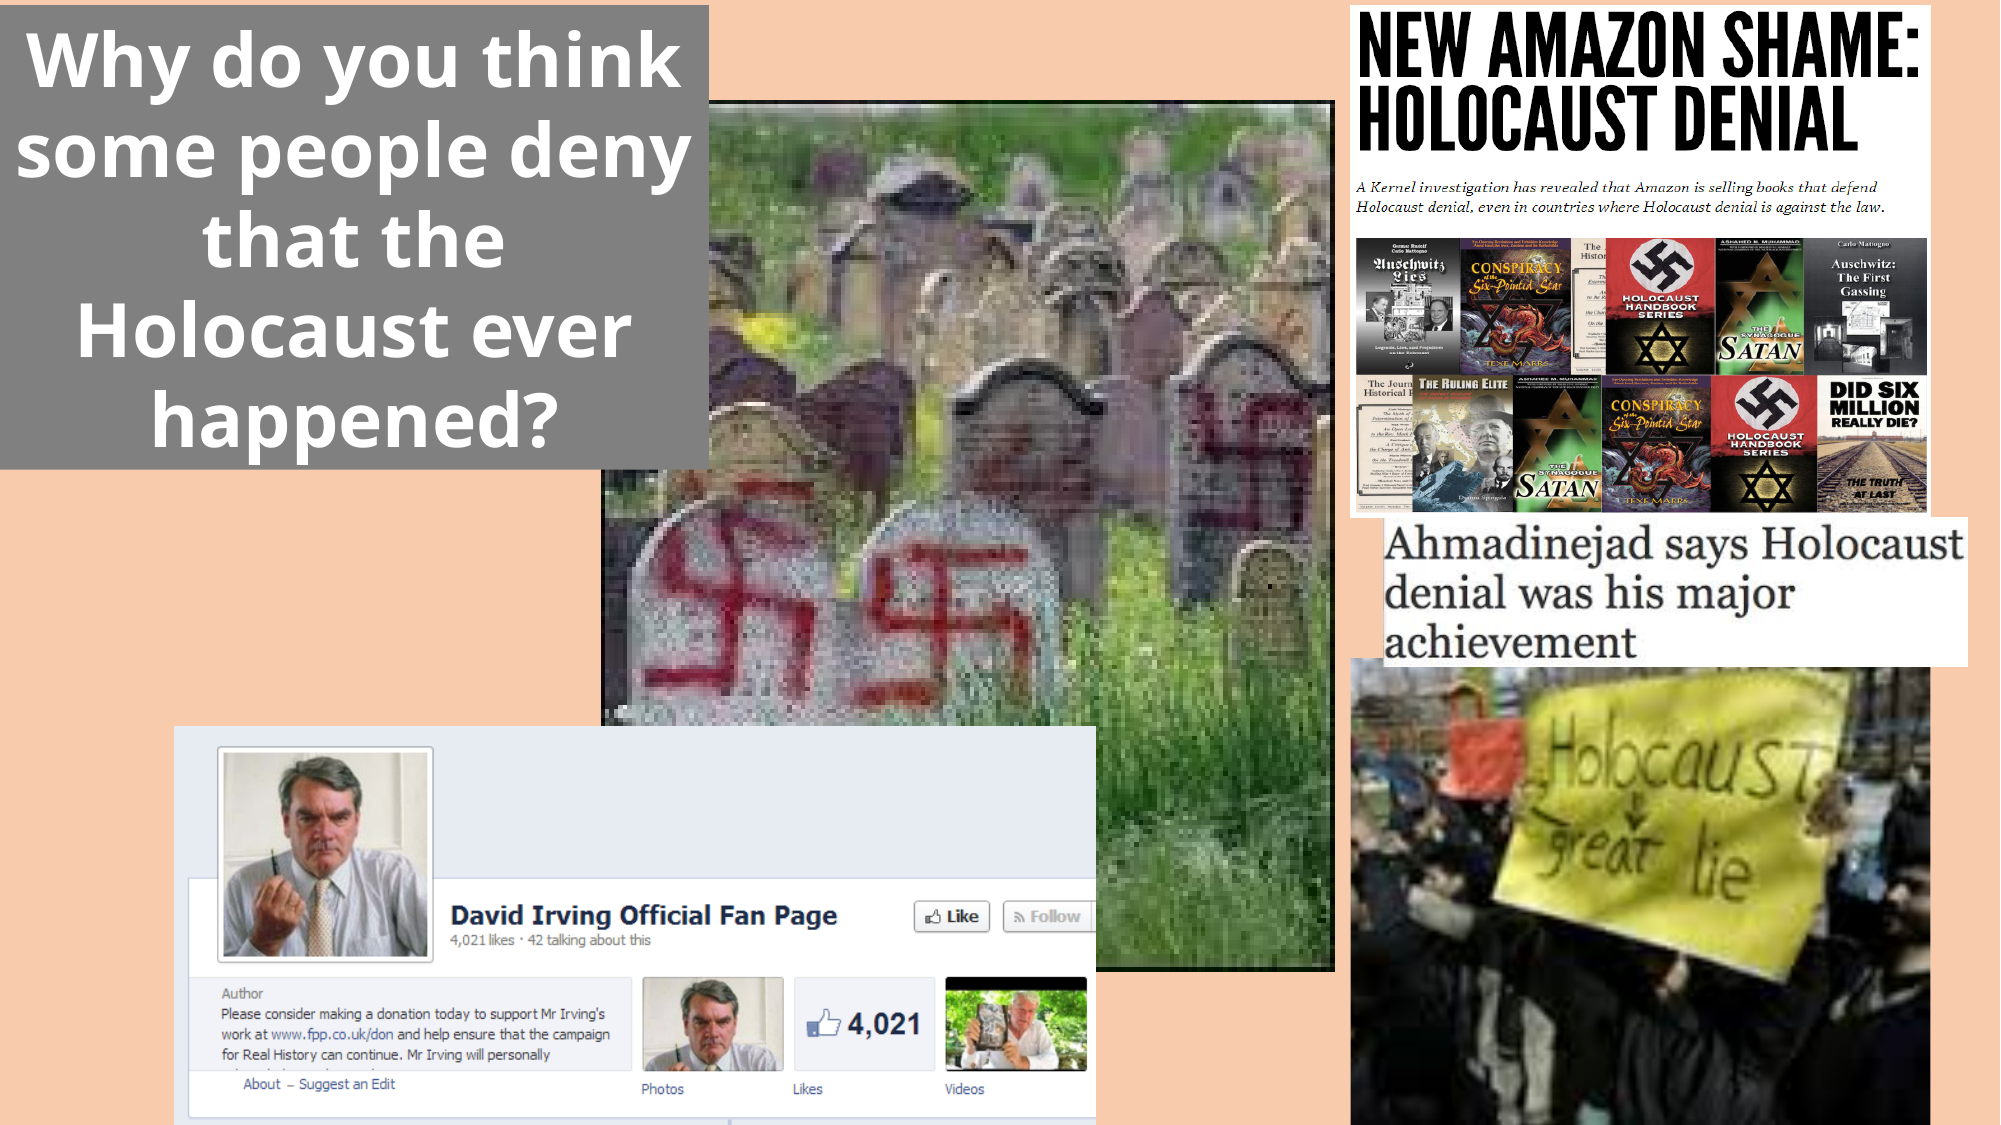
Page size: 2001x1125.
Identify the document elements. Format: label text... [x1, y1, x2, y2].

picture [174, 100, 1335, 1125]
text_box Why do you think some people deny that the Holocaust ever happened? [0, 5, 709, 470]
picture [1350, 4, 1968, 1125]
